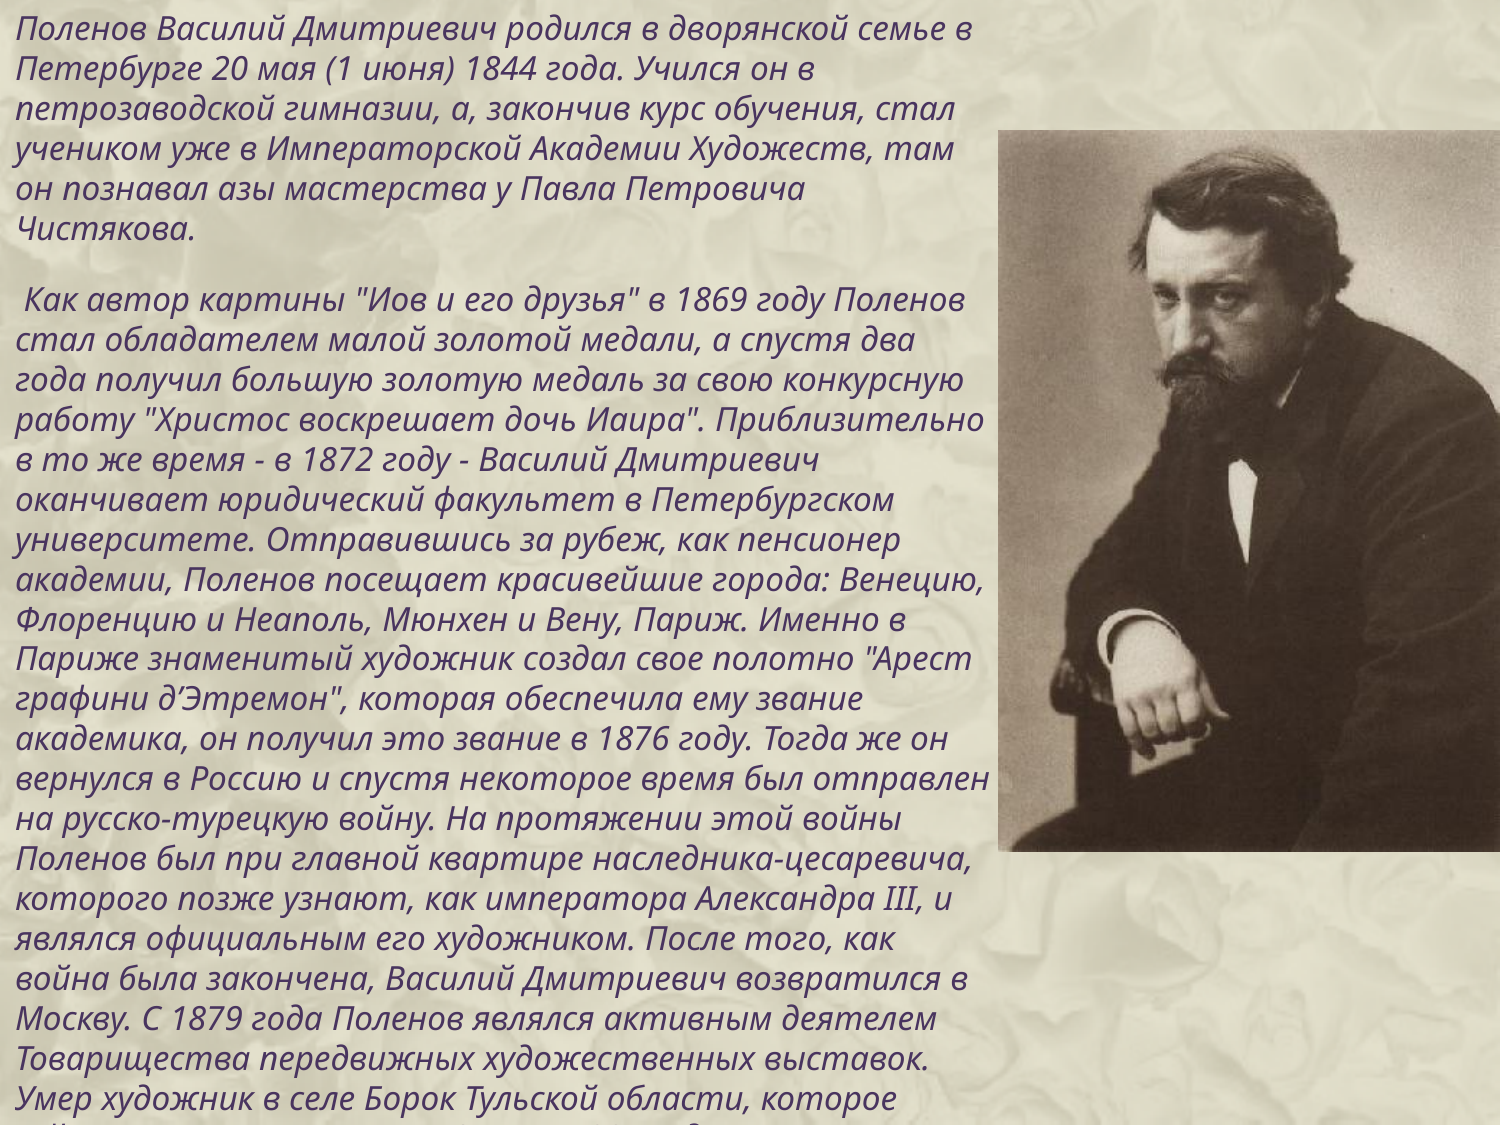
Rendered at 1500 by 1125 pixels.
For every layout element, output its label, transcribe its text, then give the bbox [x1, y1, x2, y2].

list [997, 130, 1500, 853]
list Поленов Василий Дмитриевич родился в дворянской семье в Петербурге 20 мая (1 июня) 1844 года. Учился он в петрозаводской гимназии, а, закончив курс обучения, стал учеником уже в Императорской Академии Художеств, там он познавал азы мастерства у Павла Петровича Чистякова. Как автор картины "Иов и его друзья" в 1869 году Поленов стал обладателем малой золотой медали, а спустя два года получил большую золотую медаль за свою конкурсную работу "Христос воскрешает дочь Иаира". Приблизительно в то же время - в 1872 году - Василий Дмитриевич оканчивает юридический факультет в Петербургском университете. Отправившись за рубеж, как пенсионер академии, Поленов посещает красивейшие города: Венецию, Флоренцию и Неаполь, Мюнхен и Вену, Париж. Именно в Париже знаменитый художник создал свое полотно "Арест графини д’Этремон", которая обеспечила ему звание академика, он получил это звание в 1876 году. Тогда же он вернулся в Россию и спустя некоторое время был отправлен на русско-турецкую войну. На протяжении этой войны Поленов был при главной квартире наследника-цесаревича, которого позже узнают, как императора Александра III, и являлся официальным его художником. После того, как война была закончена, Василий Дмитриевич возвратился в Москву. С 1879 года Поленов являлся активным деятелем Товарищества передвижных художественных выставок. Умер художник в селе Борок Тульской области, которое сейчас названо Поленово, 18 июля 1927 года. [0, 0, 1010, 1125]
